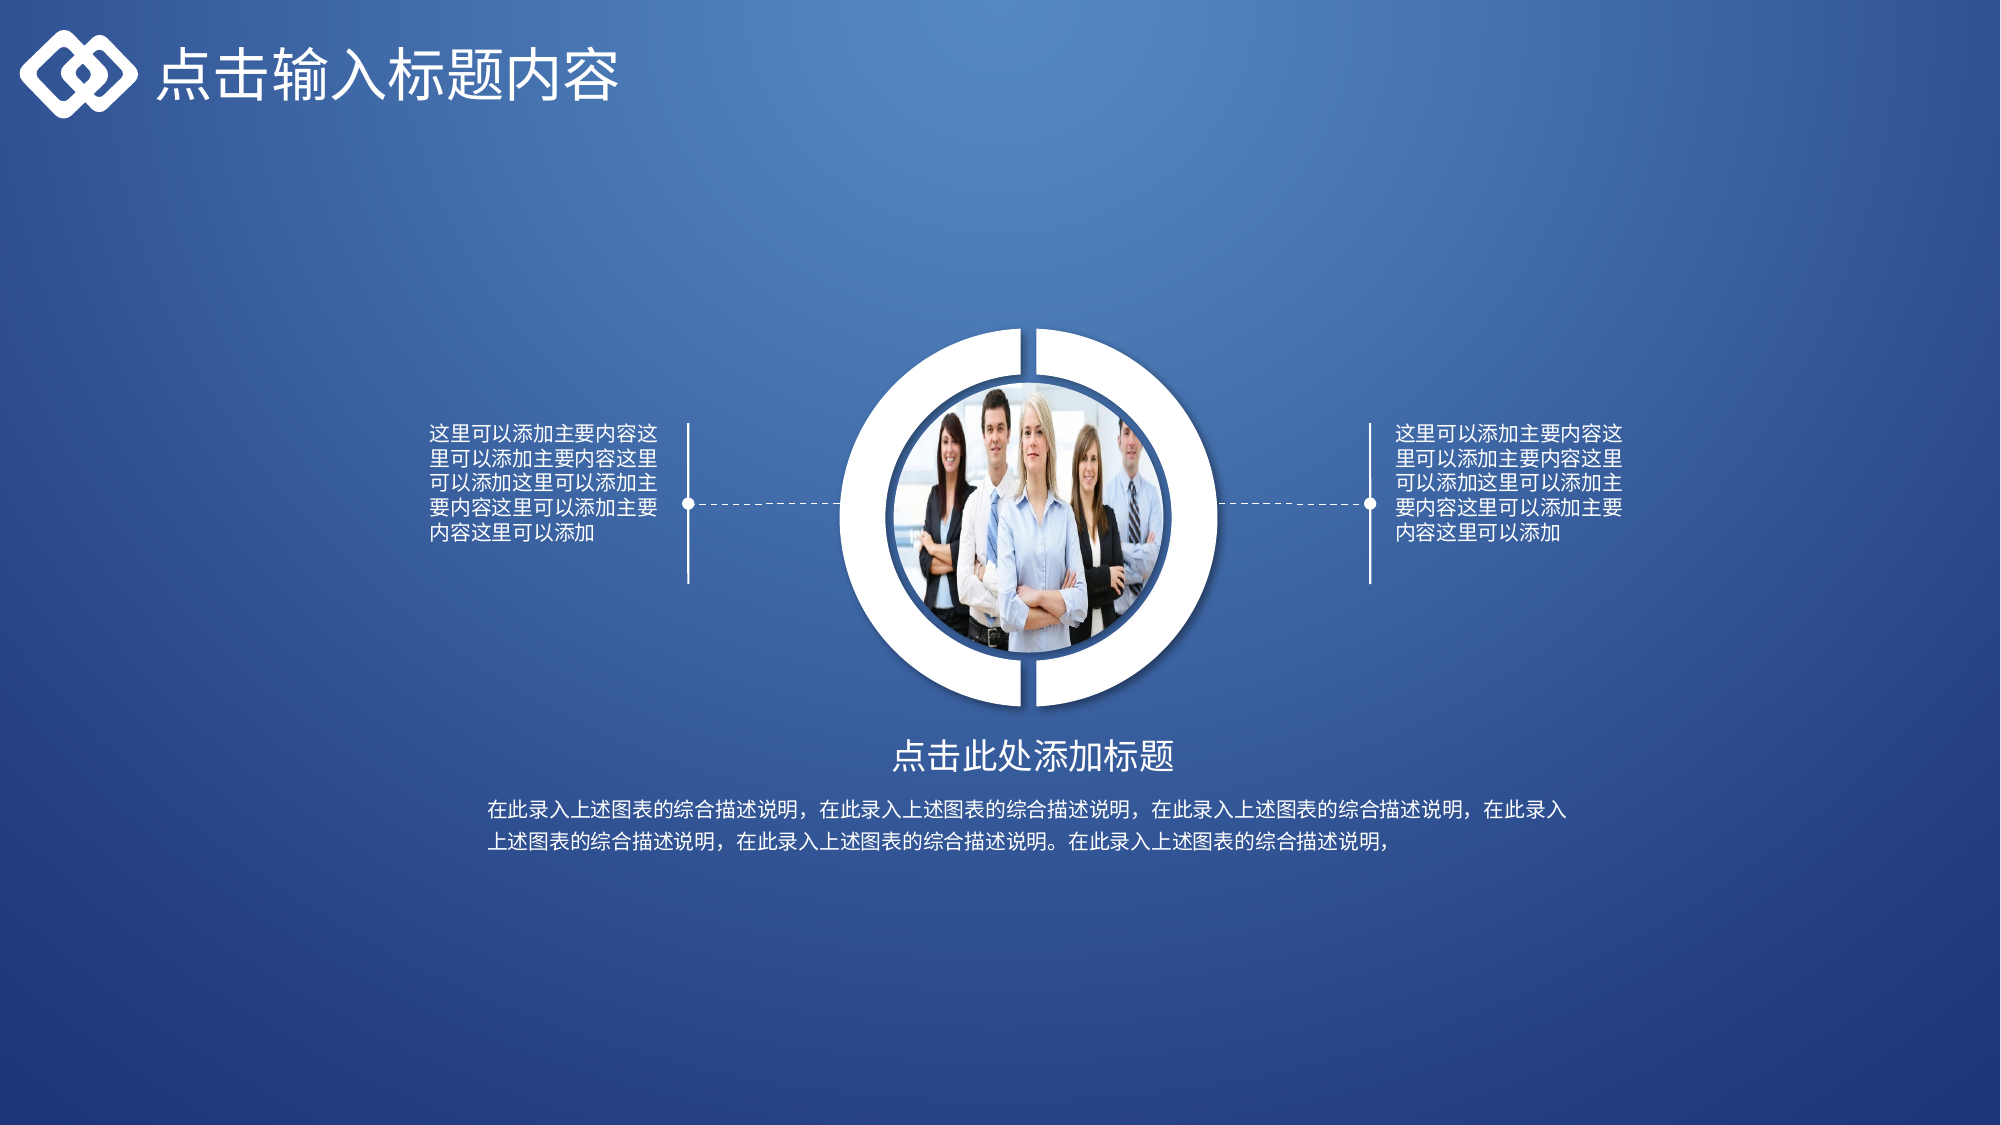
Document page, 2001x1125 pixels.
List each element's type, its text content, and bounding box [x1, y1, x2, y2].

text_box [893, 382, 1164, 653]
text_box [29, 39, 130, 110]
text_box 点击输入标题内容 [154, 42, 630, 105]
text_box [840, 328, 1021, 707]
text_box [1036, 328, 1218, 707]
text_box 点击此处添加标题 [876, 726, 1190, 781]
picture [0, 0, 2001, 1125]
text_box 这里可以添加主要内容这里可以添加主要内容这里可以添加这里可以添加主要内容这里可以添加主要内容这里可以添加 [1380, 412, 1642, 578]
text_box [688, 423, 840, 585]
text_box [1218, 423, 1371, 585]
text_box 这里可以添加主要内容这里可以添加主要内容这里可以添加这里可以添加主要内容这里可以添加主要内容这里可以添加 [414, 412, 677, 578]
text_box 在此录入上述图表的综合描述说明，在此录入上述图表的综合描述说明，在此录入上述图表的综合描述说明，在此录入上述图表的综合描述说明，在此录入上述图表的综合描述说明。在此录入上述图表的综合描述说明， [472, 781, 1582, 862]
